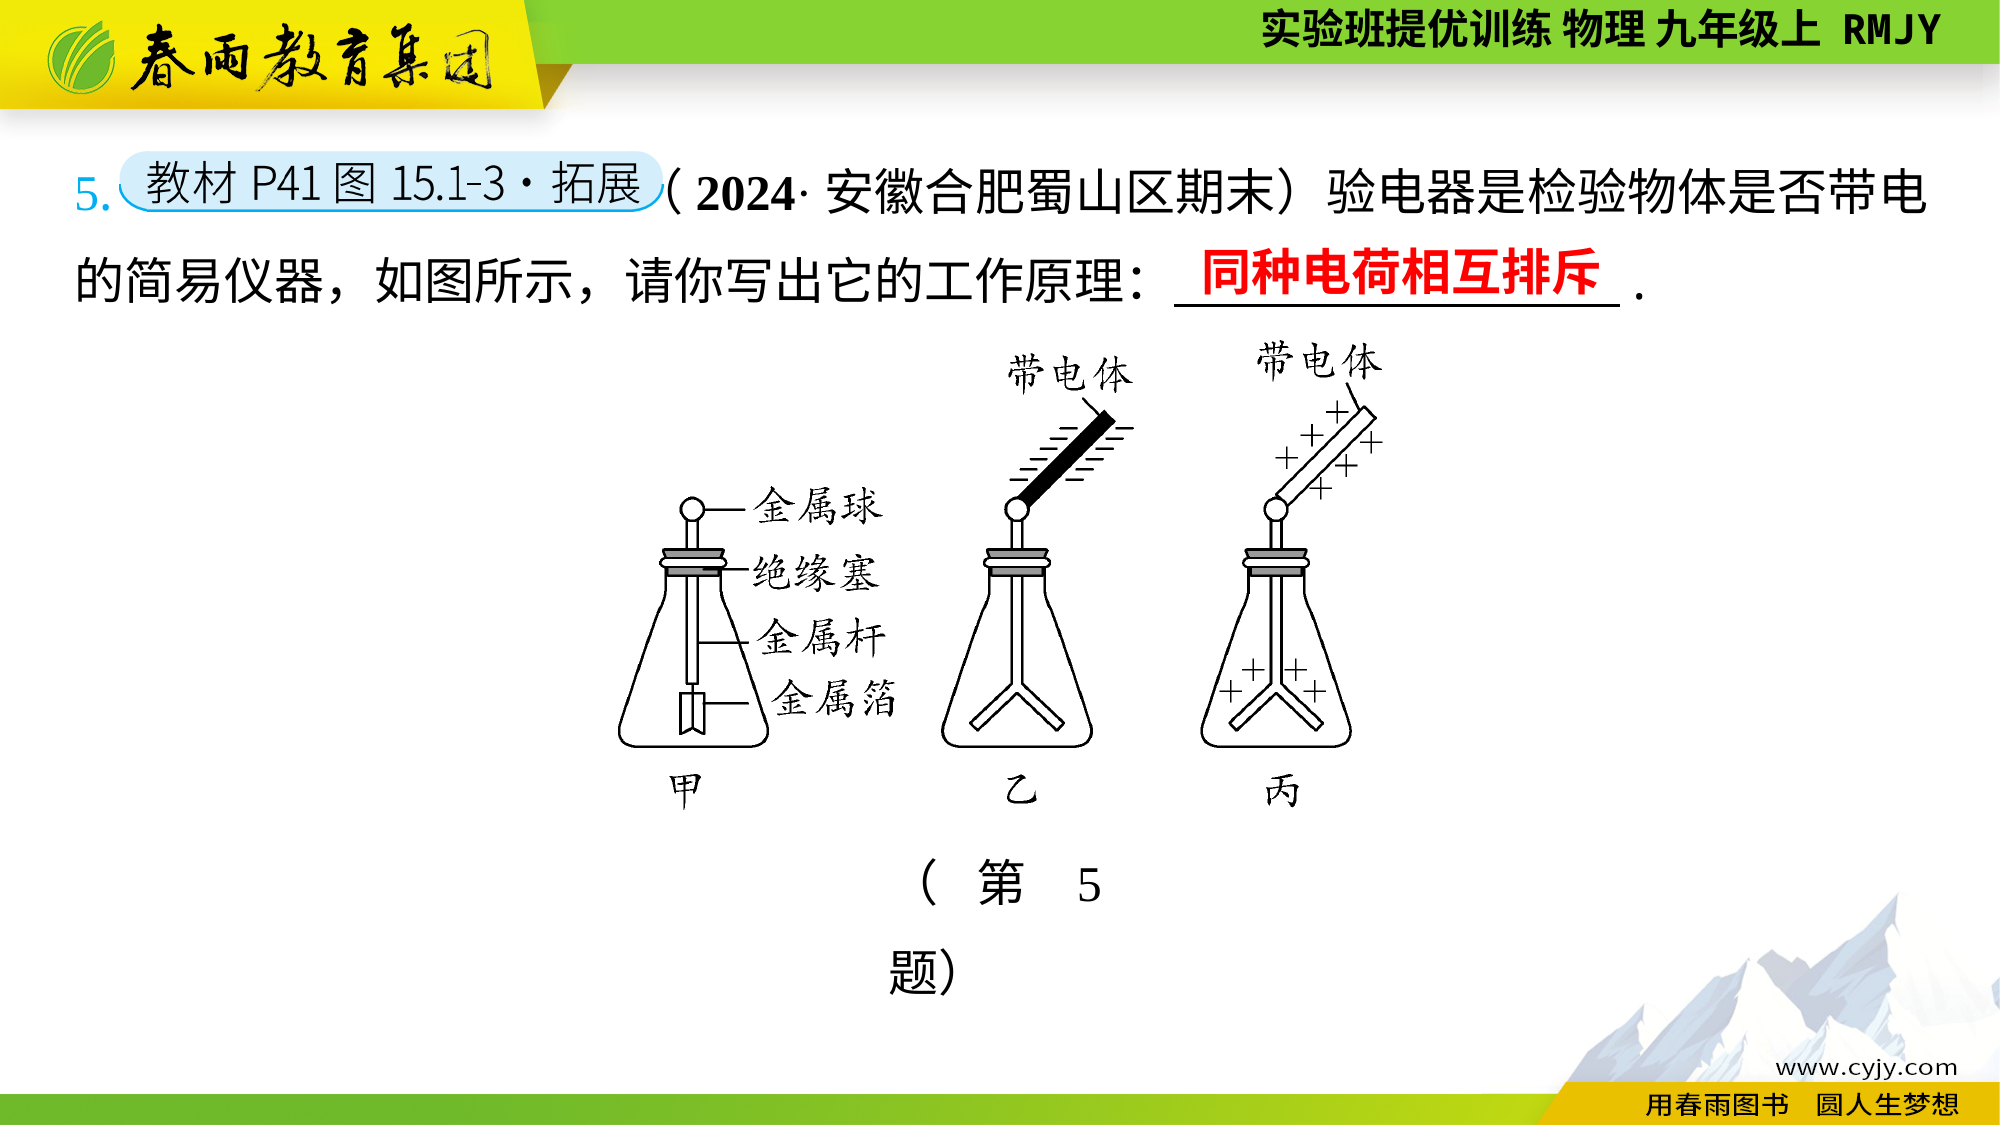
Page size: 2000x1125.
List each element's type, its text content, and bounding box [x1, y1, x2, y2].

picture [0, 0, 2000, 1125]
list 5. （2024·安徽合肥蜀山区期末）验电器是检验物体是否带电的简易仪器，如图所示，请你写出它的工作原理： . [59, 122, 1944, 320]
text_box 同种电荷相互排斥 [1186, 202, 1617, 308]
text_box （第5题） [873, 823, 1129, 920]
